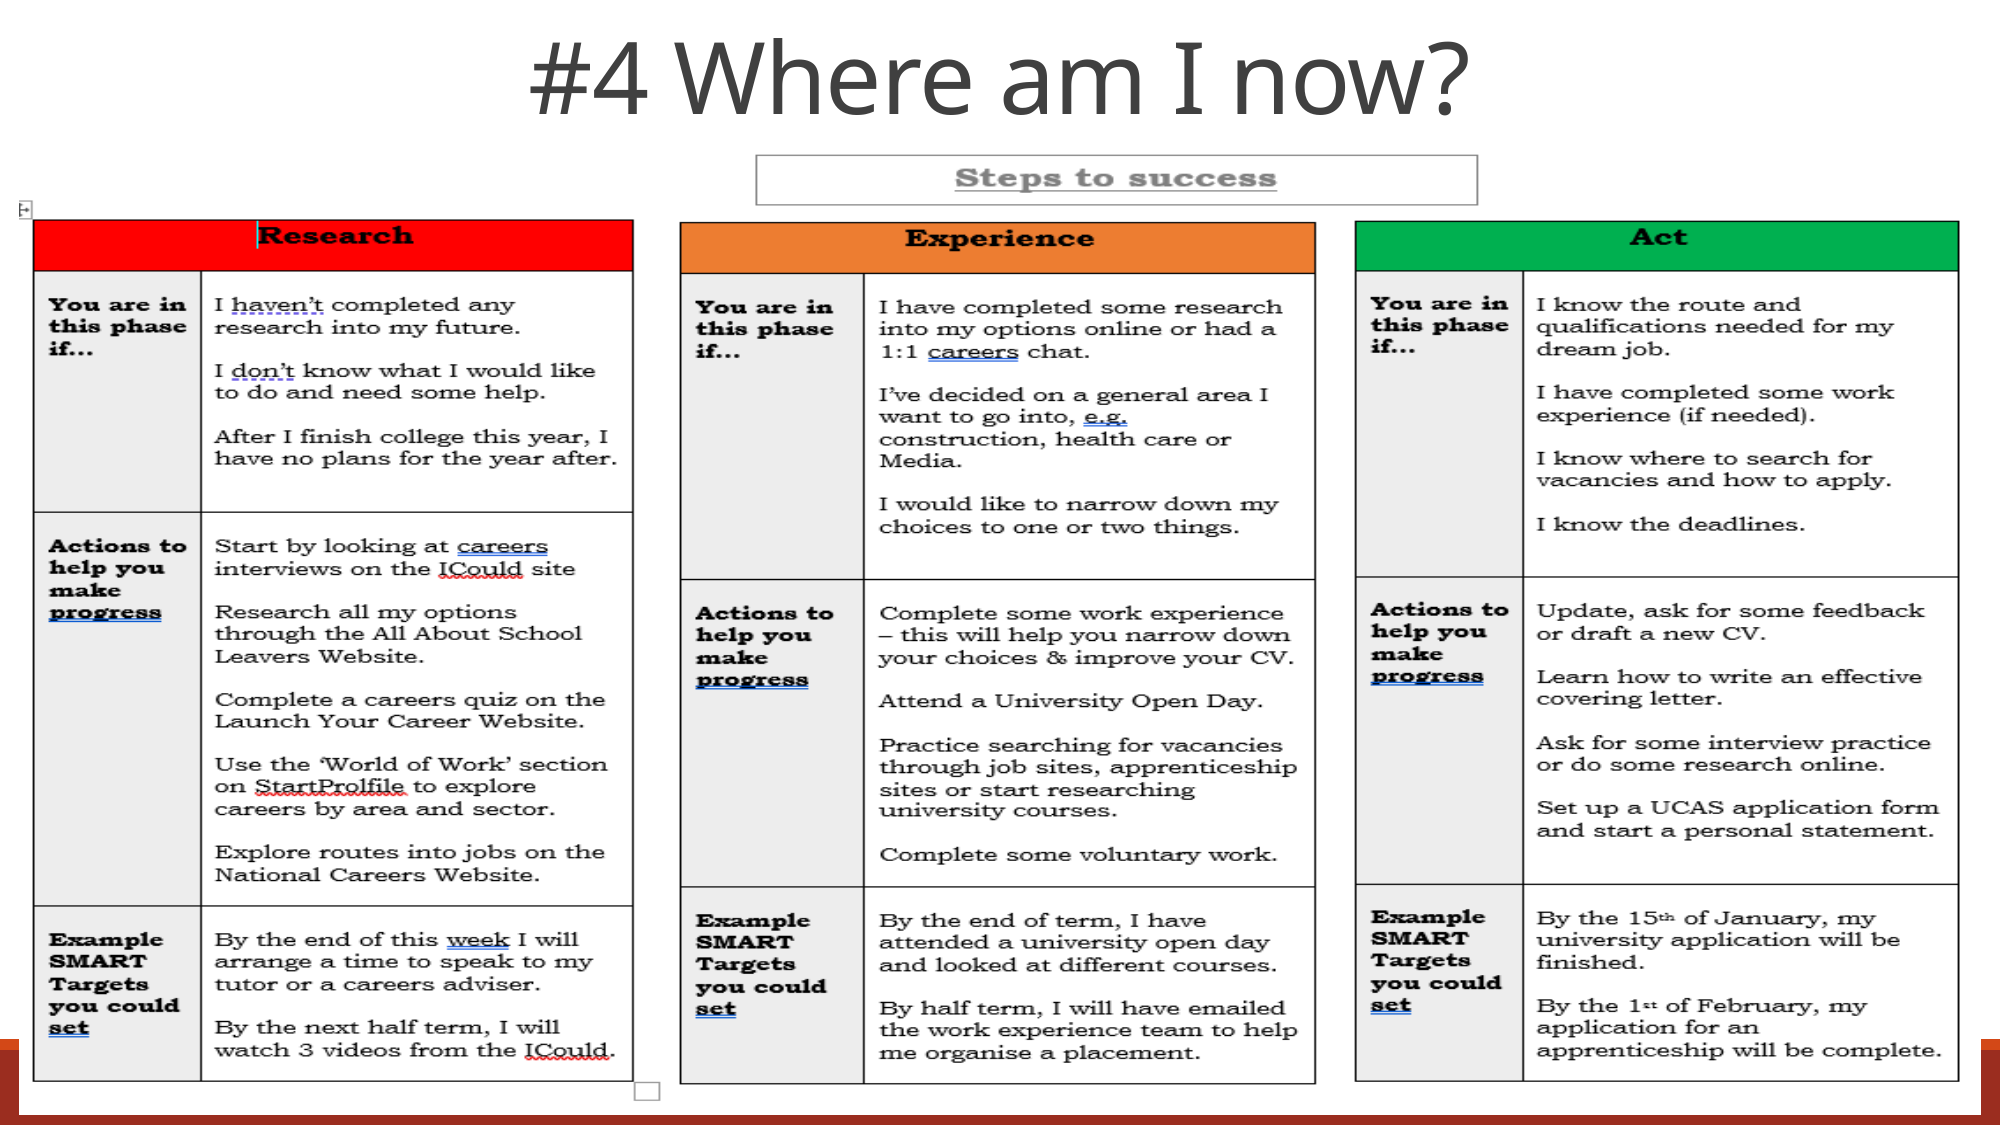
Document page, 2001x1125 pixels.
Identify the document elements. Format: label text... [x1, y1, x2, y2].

picture [18, 150, 1982, 1115]
text_box #4 Where am I now? [174, 0, 1825, 143]
